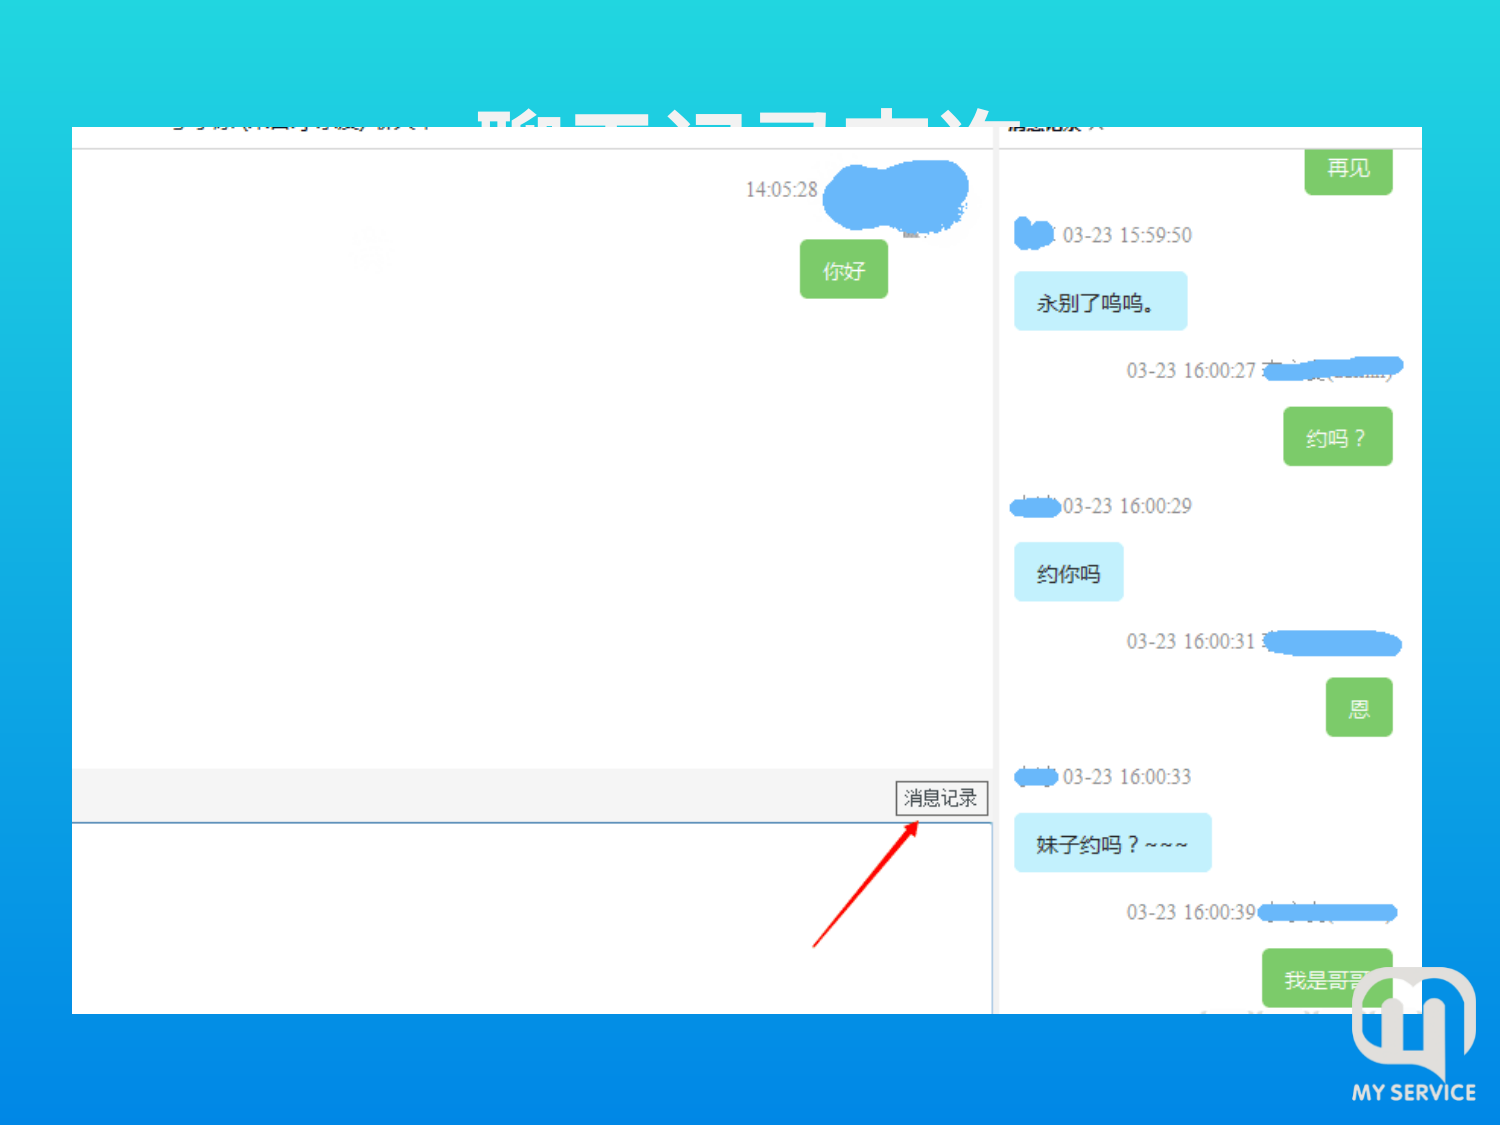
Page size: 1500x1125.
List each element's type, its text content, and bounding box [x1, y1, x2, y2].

title 聊天记录查询 [75, 45, 1425, 128]
picture [0, 127, 1500, 1107]
